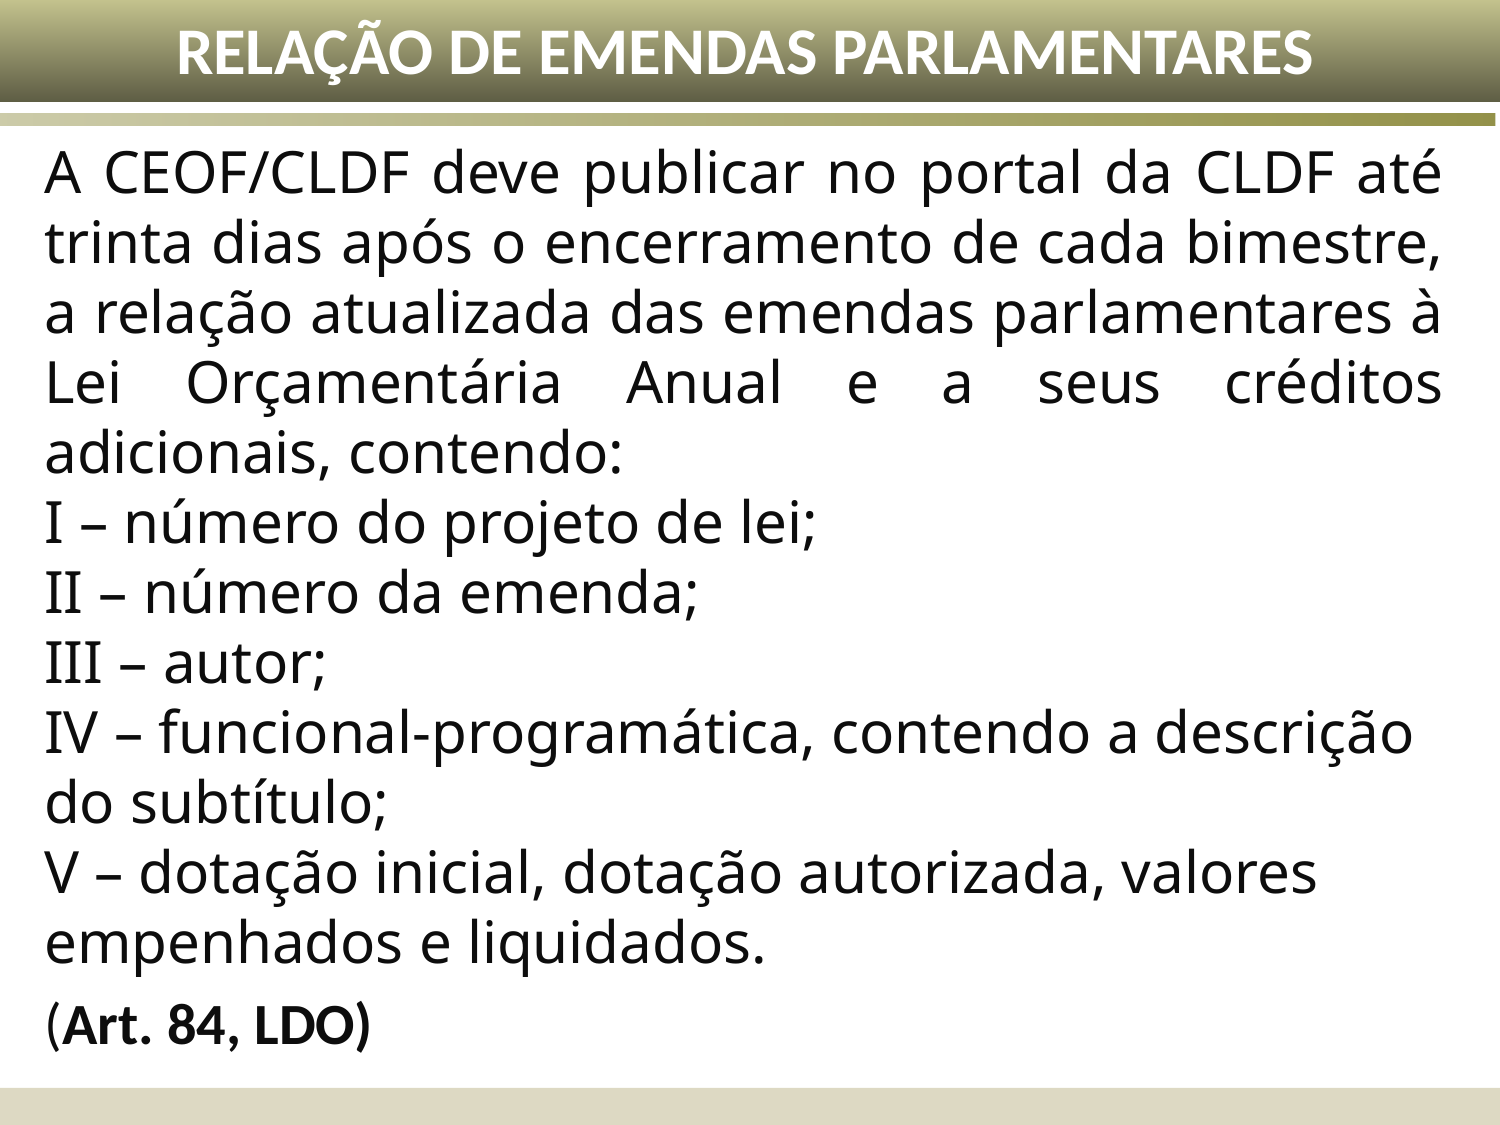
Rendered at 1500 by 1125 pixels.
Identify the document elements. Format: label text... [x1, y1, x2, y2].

text_box [0, 113, 1496, 126]
text_box [0, 0, 1500, 102]
text_box A CEOF/CLDF deve publicar no portal da CLDF até trinta dias após o encerramento de cada bimestre, a relação atualizada das emendas parlamentares à Lei Orçamentária Anual e a seus créditos adicionais, contendo: I – número do projeto de lei; II – número da emenda; III – autor; IV – funcional-programática, contendo a descrição do subtítulo; V – dotação inicial, dotação autorizada, valores empenhados e liquidados. (Art. 84, LDO) [29, 127, 1459, 1035]
text_box [0, 1087, 1500, 1125]
text_box RELAÇÃO DE EMENDAS PARLAMENTARES [0, 0, 1496, 96]
